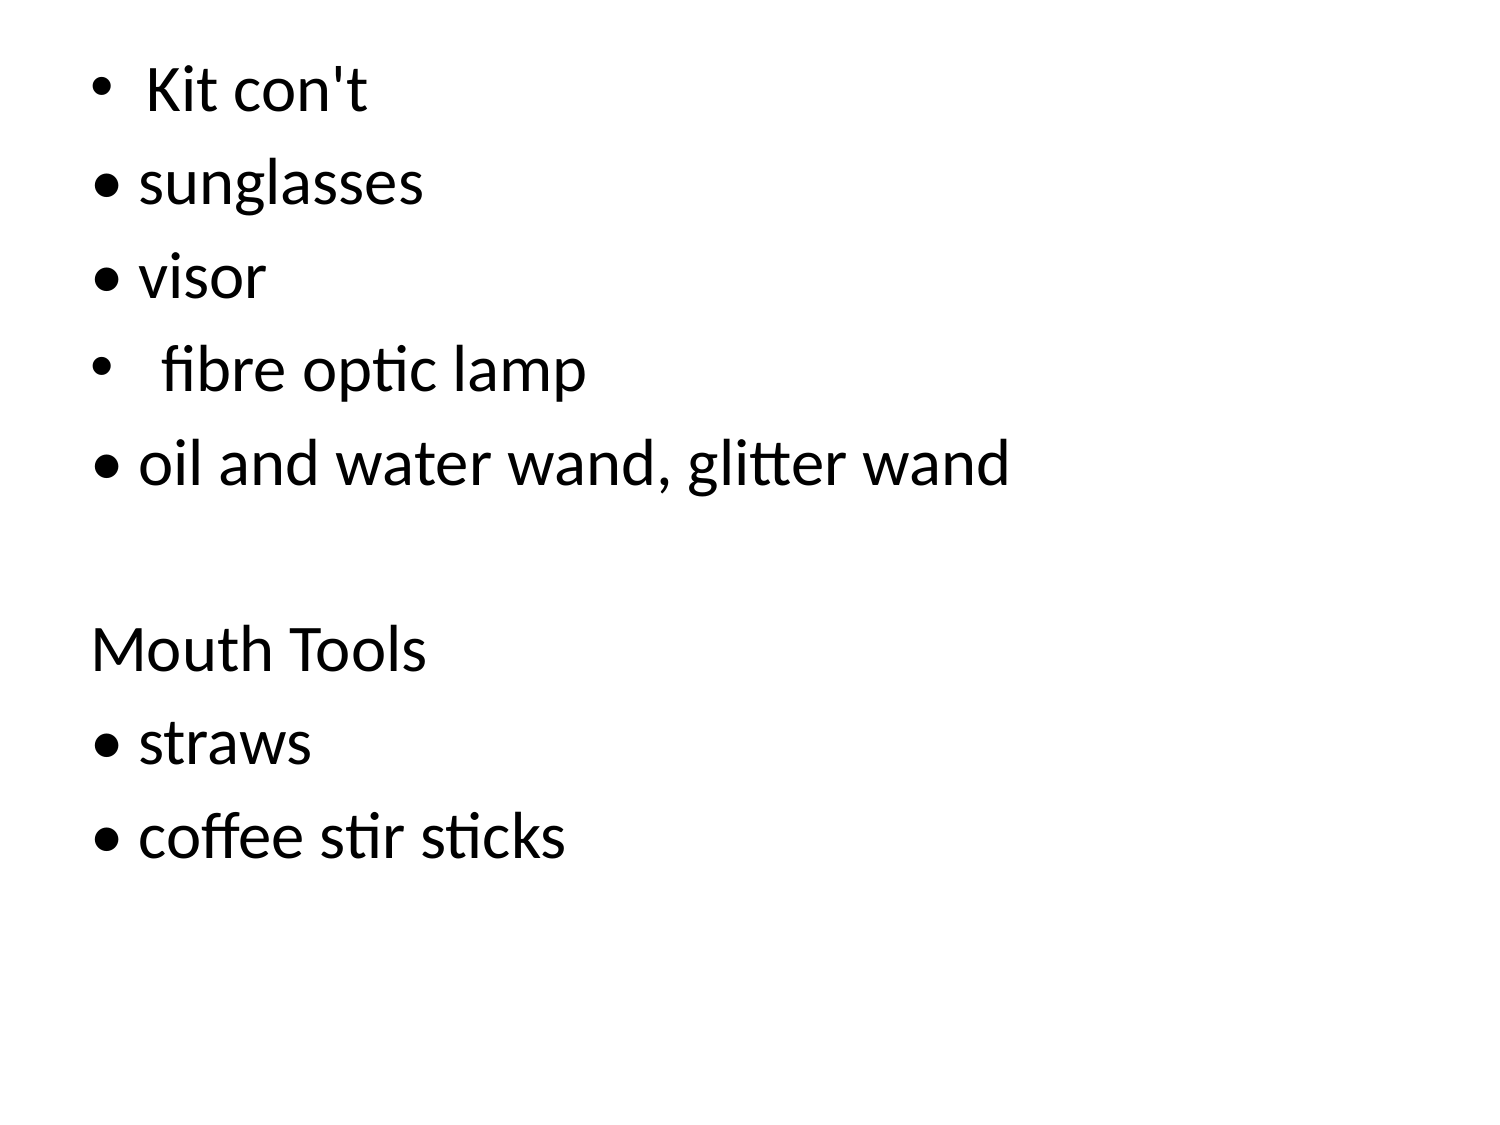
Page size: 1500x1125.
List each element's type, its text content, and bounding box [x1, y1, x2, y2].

list Kit con't • sunglasses • visor fibre optic lamp • oil and water wand, glitter wand Mouth Tools • straws • coffee stir sticks [75, 37, 1425, 1038]
